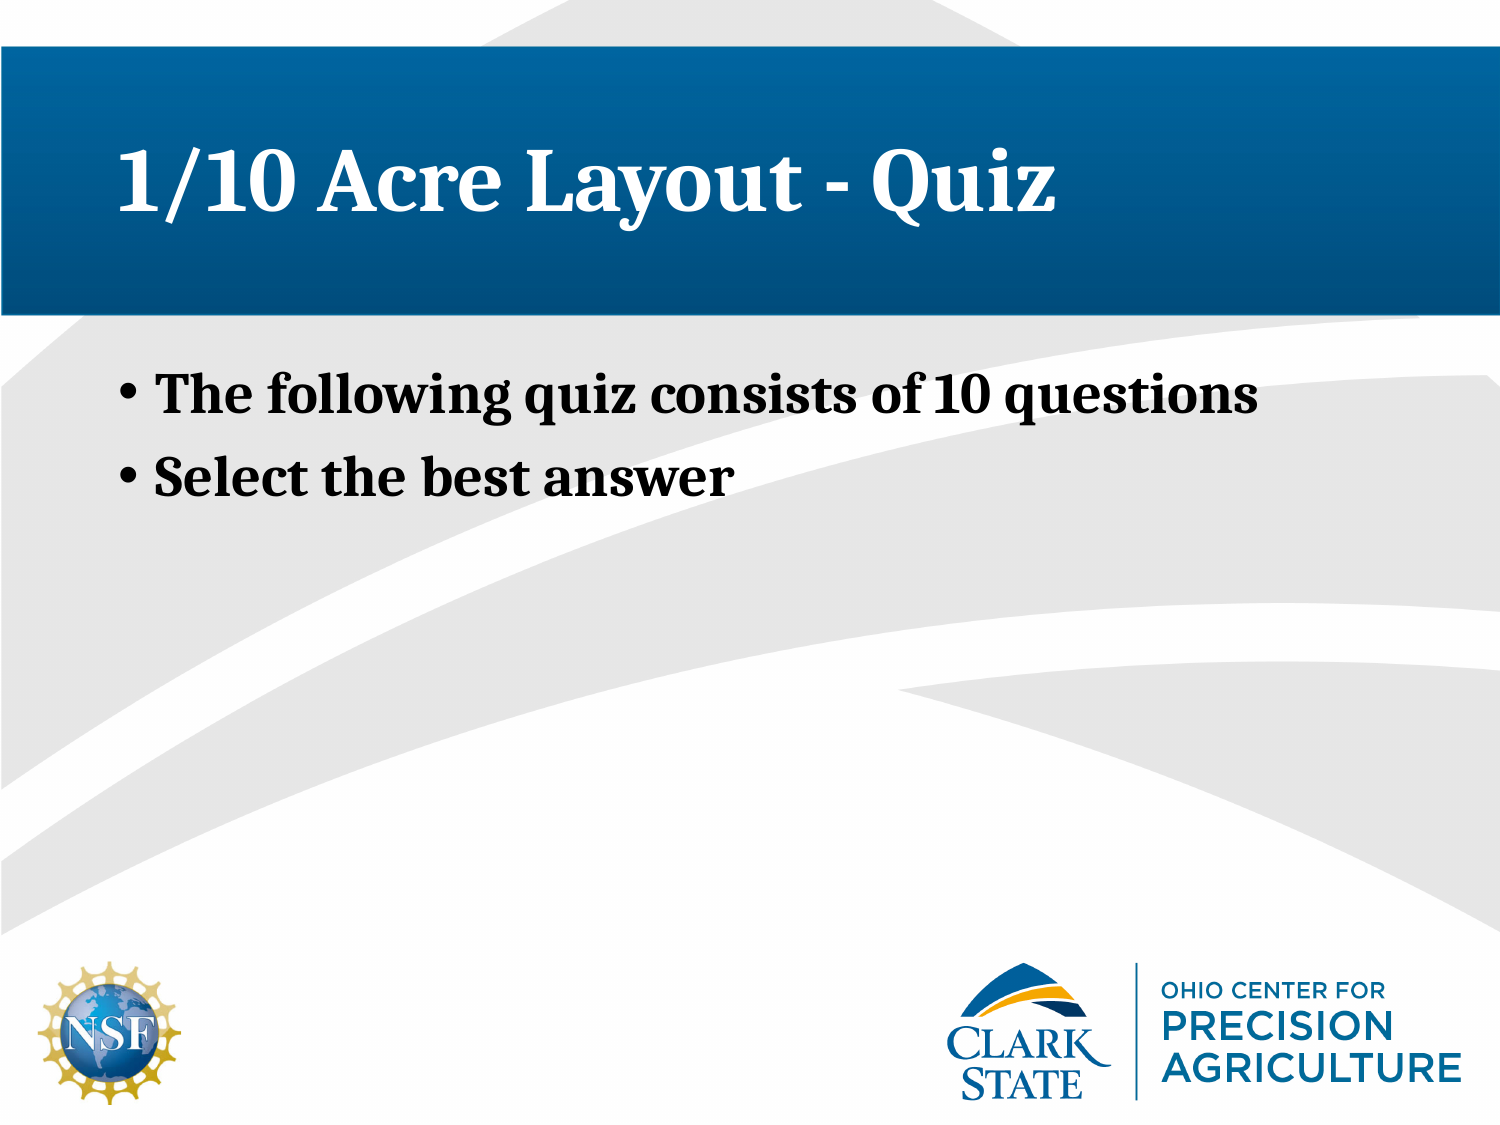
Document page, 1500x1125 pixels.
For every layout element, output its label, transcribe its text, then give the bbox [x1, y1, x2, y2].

picture [4, 49, 1500, 313]
list The following quiz consists of 10 questions Select the best answer [103, 355, 1397, 897]
picture [0, 0, 1500, 1125]
title 1/10 Acre Layout - Quiz [103, 50, 1397, 313]
